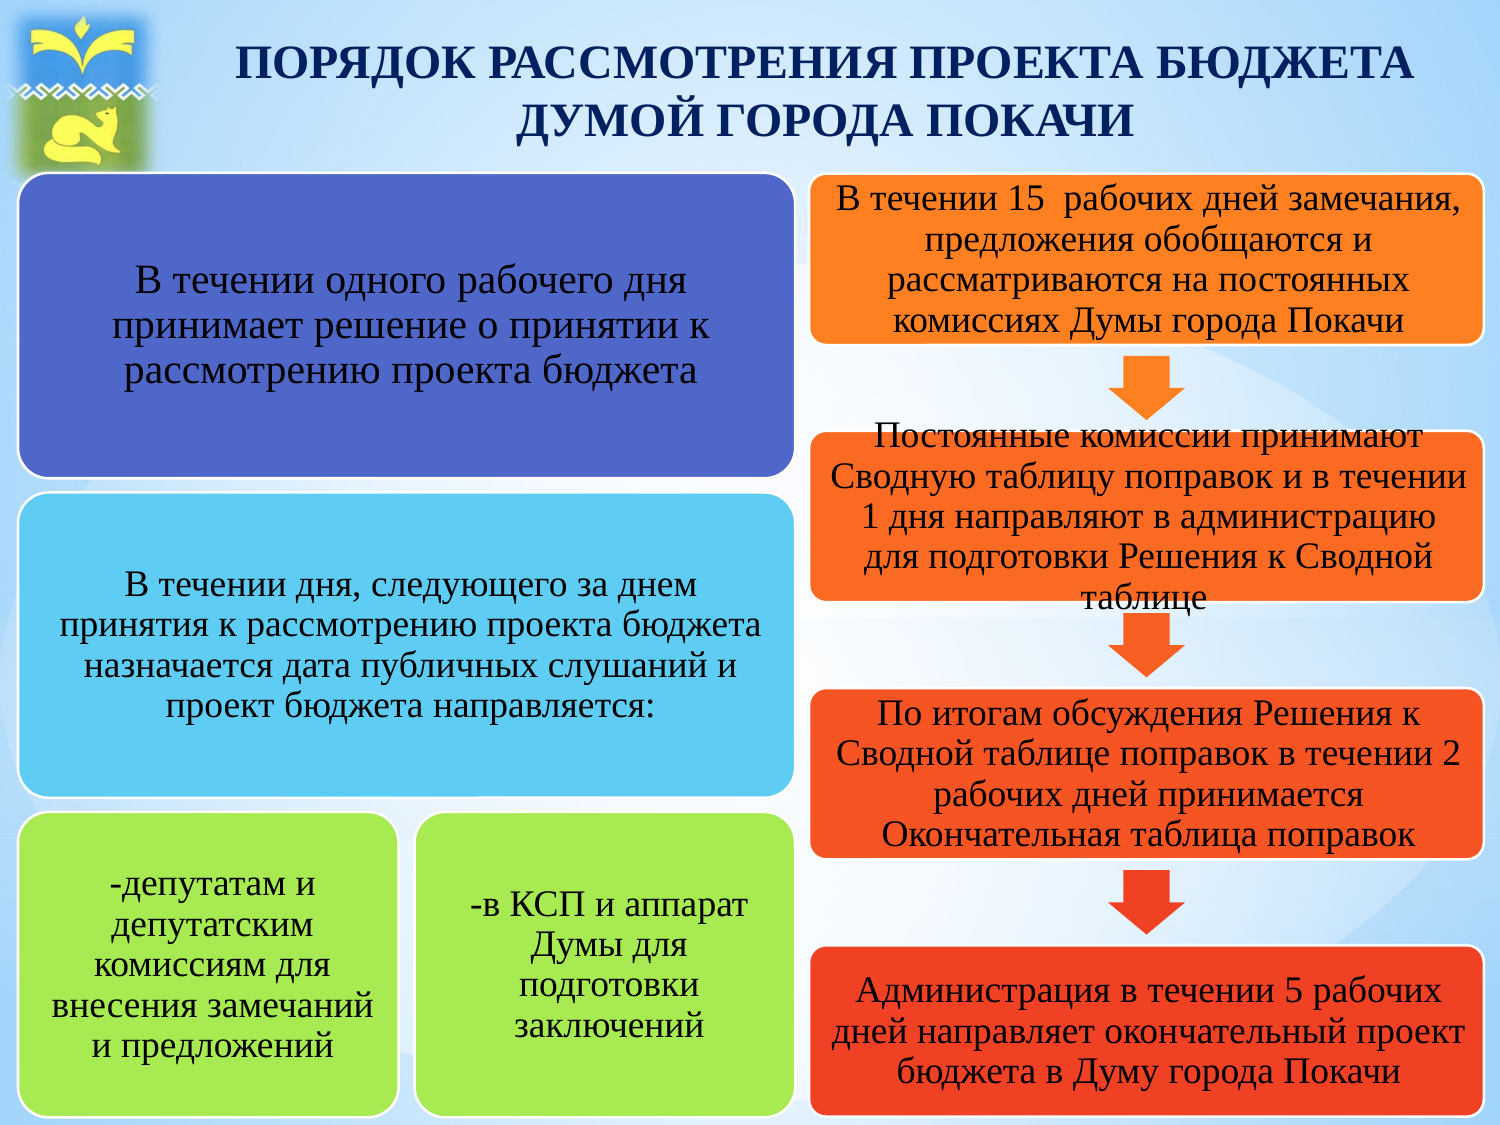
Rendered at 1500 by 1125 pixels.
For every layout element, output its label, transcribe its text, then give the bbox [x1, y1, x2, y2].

picture [0, 0, 165, 194]
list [17, 172, 796, 1118]
title ПОРЯДОК РАССМОТРЕНИЯ ПРОЕКТА БЮДЖЕТА ДУМОЙ ГОРОДА ПОКАЧИ [169, 23, 1500, 142]
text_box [808, 172, 1485, 1118]
